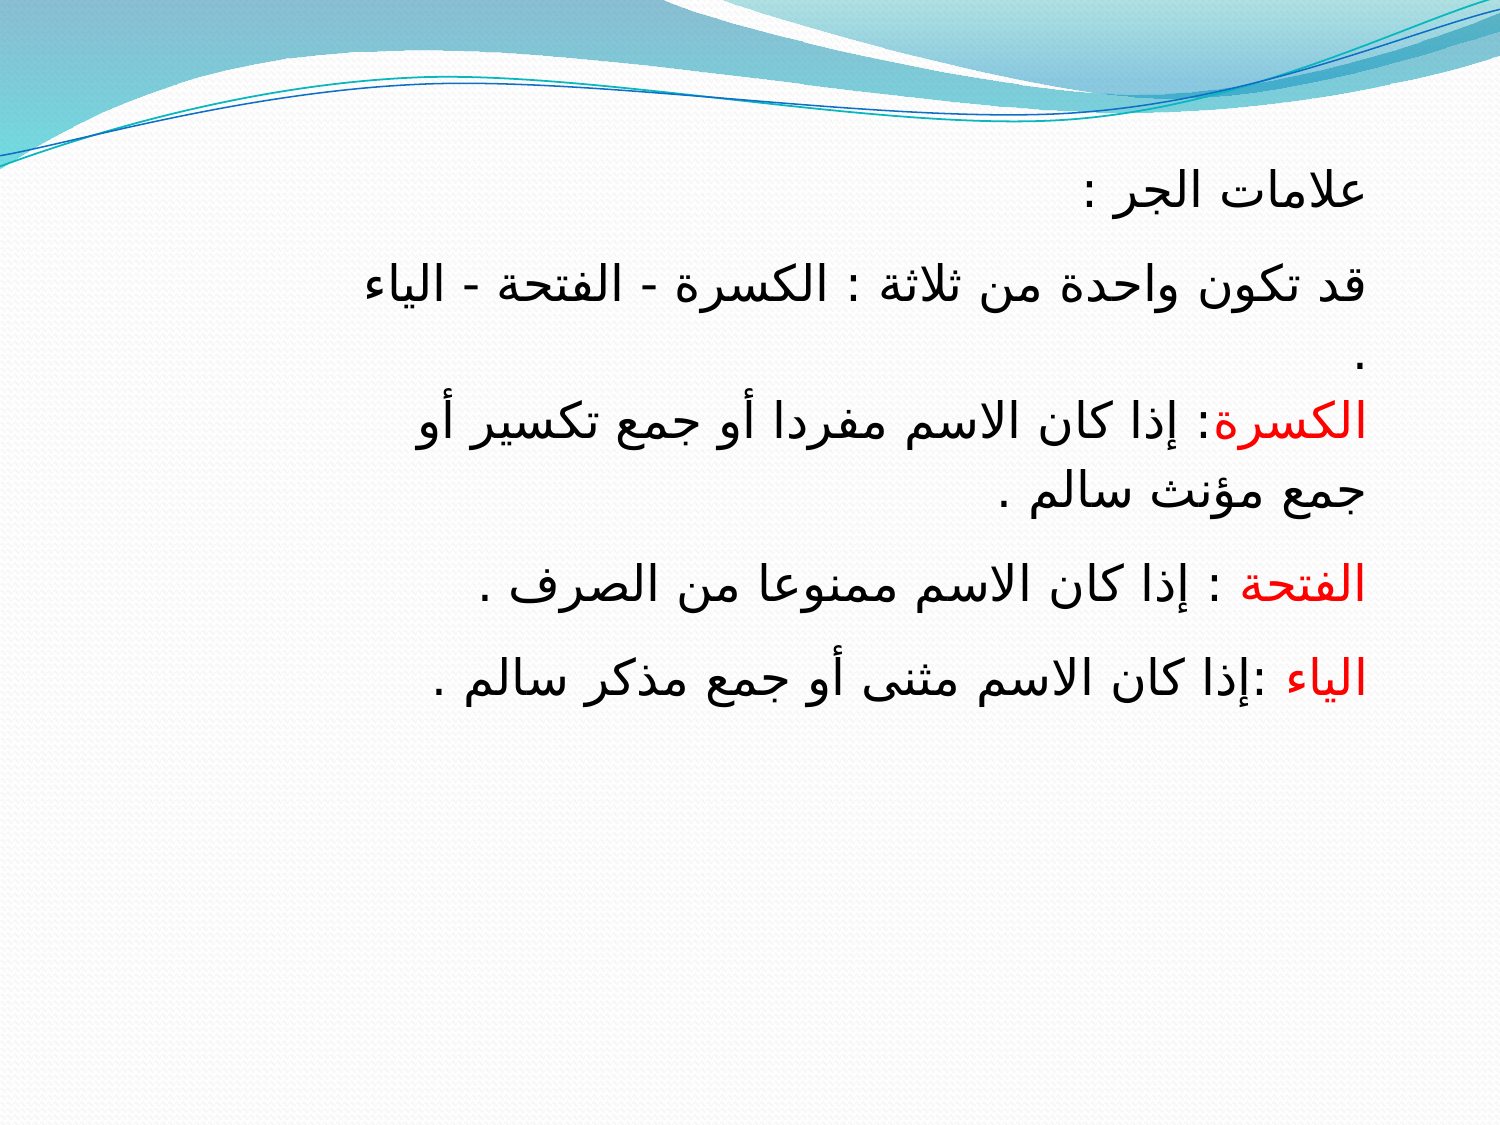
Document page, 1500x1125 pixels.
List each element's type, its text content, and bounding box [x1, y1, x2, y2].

text_box علامات الجر : قد تكون واحدة من ثلاثة : الكسرة - الفتحة - الياء . الكسرة: إذا كان الاسم مفردا أو جمع تكسير أو جمع مؤنث سالم . الفتحة : إذا كان الاسم ممنوعا من الصرف . الياء :إذا كان الاسم مثنى أو جمع مذكر سالم . [339, 140, 1383, 759]
